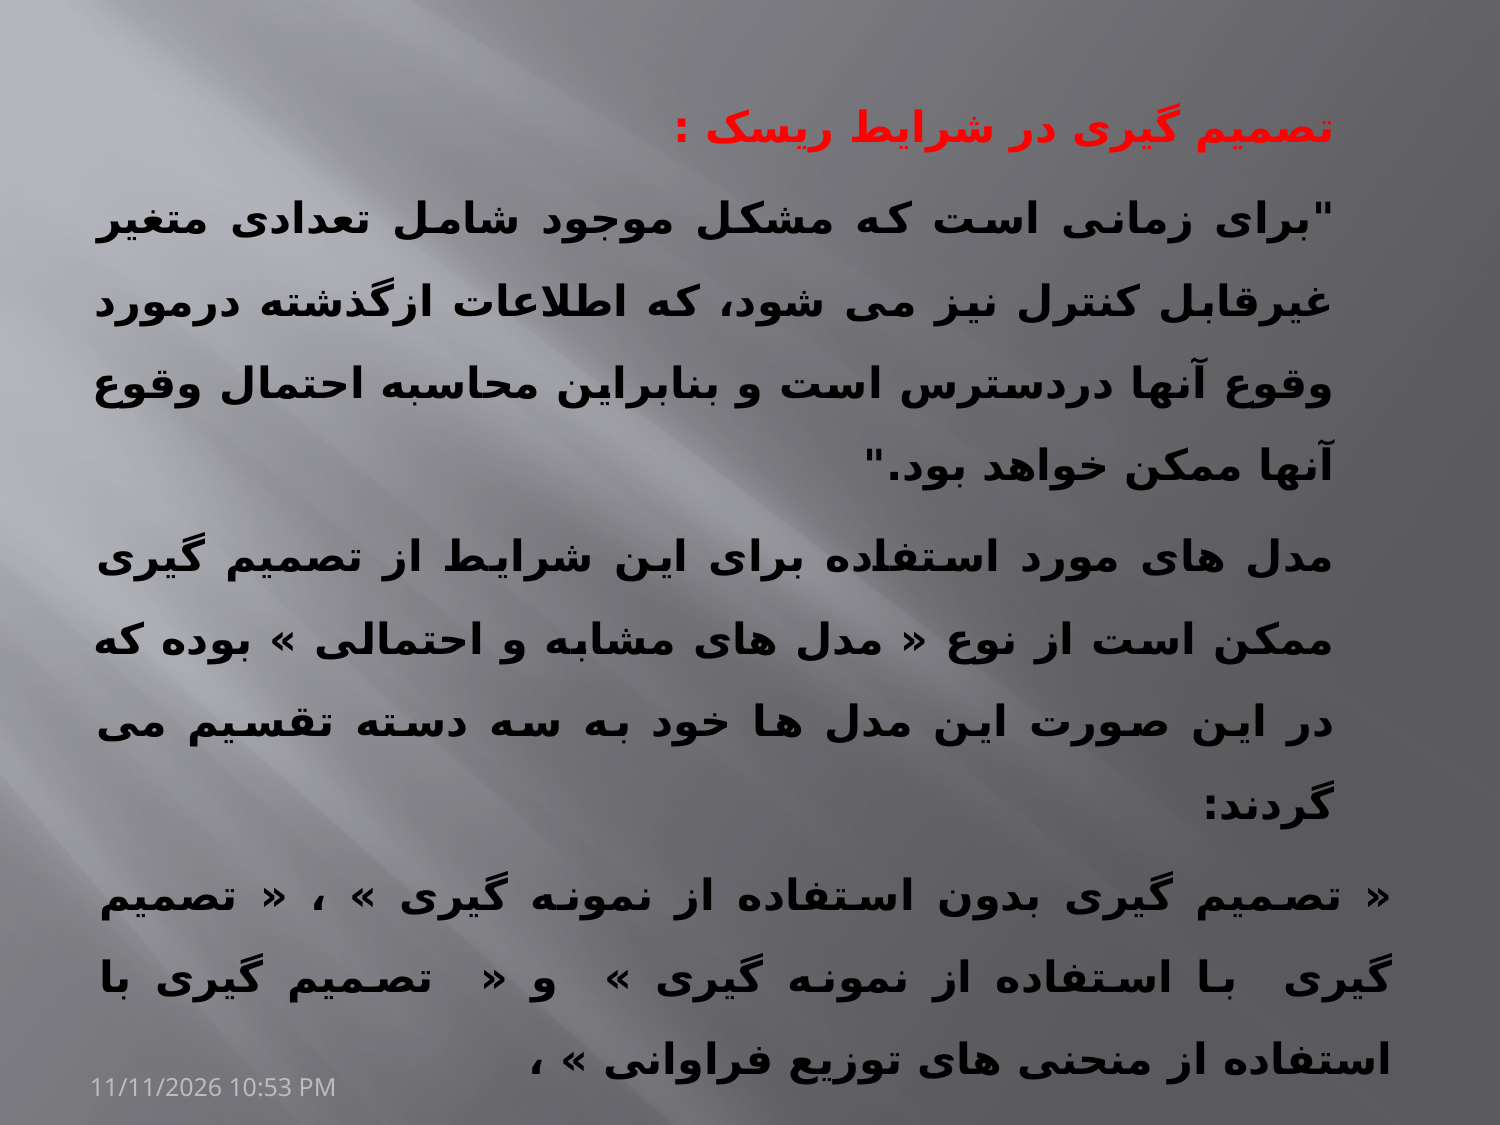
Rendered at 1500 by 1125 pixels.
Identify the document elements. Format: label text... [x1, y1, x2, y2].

list تصمیم گیری در شرایط ریسک : "برای زمانی است که مشکل موجود شامل تعدادی متغیر غیرقابل کنترل نیز می شود، که اطلاعات ازگذشته درمورد وقوع آنها دردسترس است و بنابراین محاسبه احتمال وقوع آنها ممکن خواهد بود." مدل های مورد استفاده برای این شرایط از تصمیم گیری ممکن است از نوع « مدل های مشابه و احتمالی » بوده که در این صورت این مدل ها خود به سه دسته تقسیم می گردند: « تصمیم گیری بدون استفاده از نمونه گیری » ، « تصمیم گیری با استفاده از نمونه گیری » و « تصمیم گیری با استفاده از منحنی های توزیع فراوانی » ، [76, 66, 1427, 1094]
slide_number 20/مارس/1 [75, 1052, 425, 1113]
